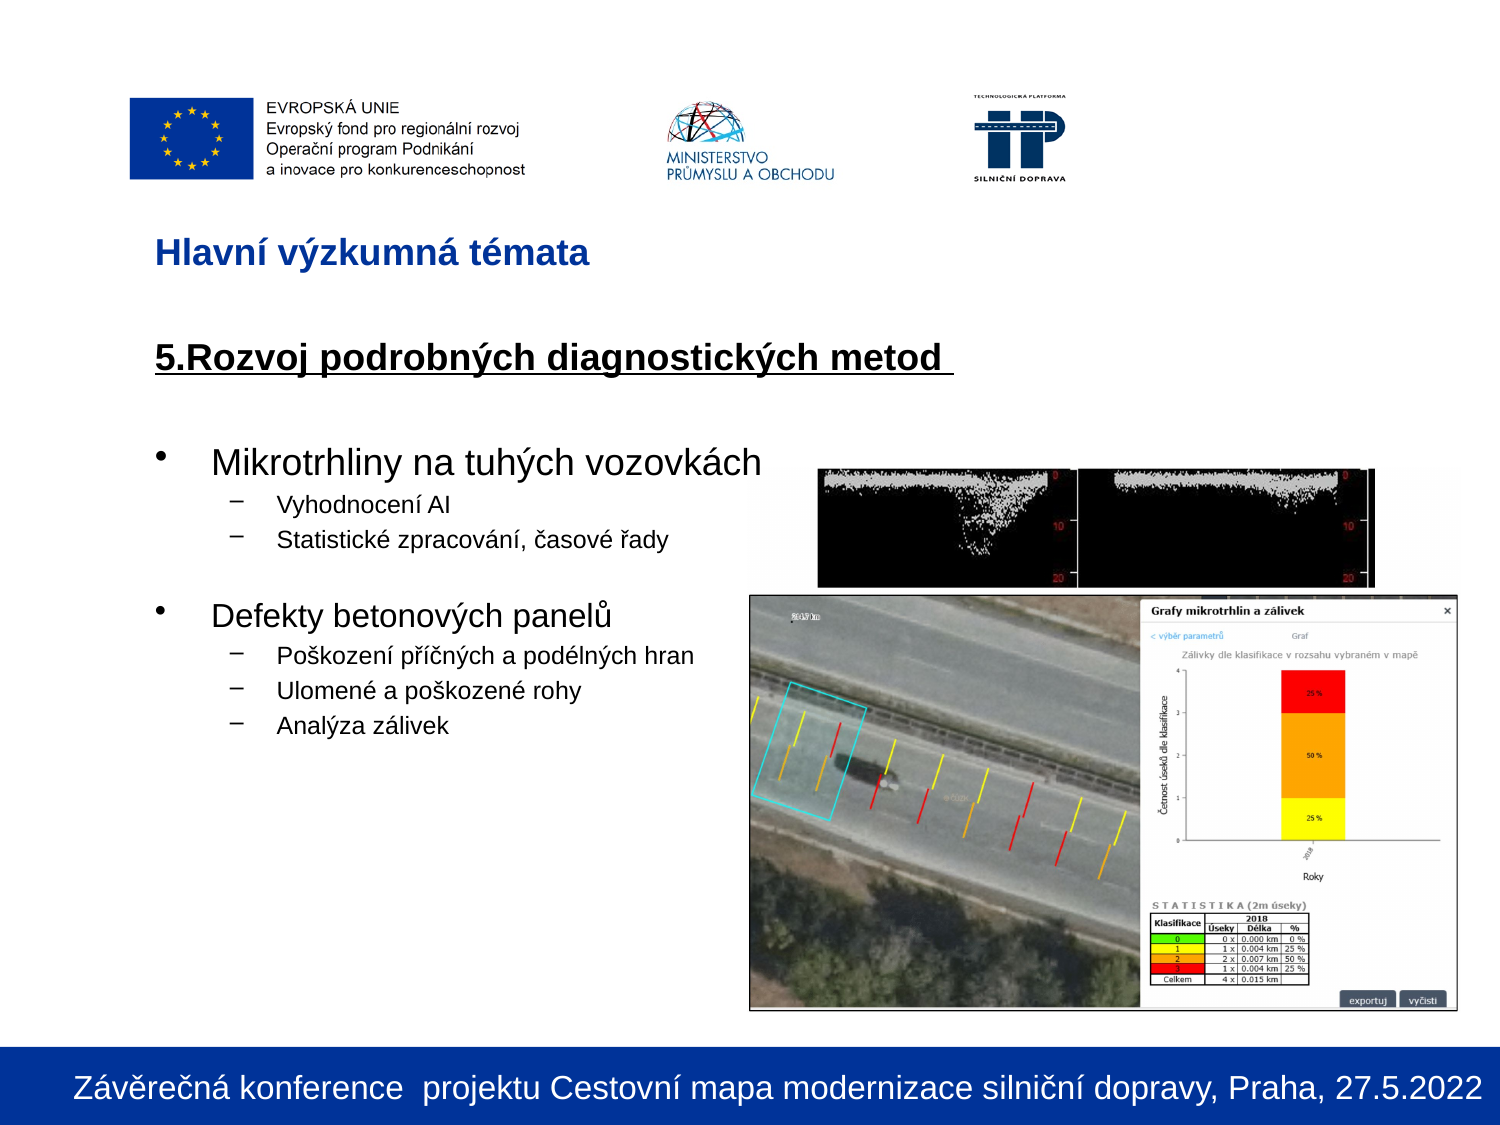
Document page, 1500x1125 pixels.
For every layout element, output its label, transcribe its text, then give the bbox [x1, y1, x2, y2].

text_box [0, 1046, 1500, 1125]
picture [962, 91, 1078, 183]
subtitle Hlavní výzkumná témata 5.Rozvoj podrobných diagnostických metod Mikrotrhliny na tuhých vozovkách Vyhodnocení AI Statistické zpracování, časové řady Defekty betonových panelů Poškození příčných a podélných hran Ulomené a poškozené rohy Analýza zálivek [139, 220, 1500, 1013]
picture [656, 90, 844, 191]
text_box Závěrečná konference projektu Cestovní mapa modernizace silniční dopravy, Praha, 27.5.2022 [29, 1058, 1500, 1114]
picture [101, 70, 583, 207]
picture [747, 467, 1461, 1013]
